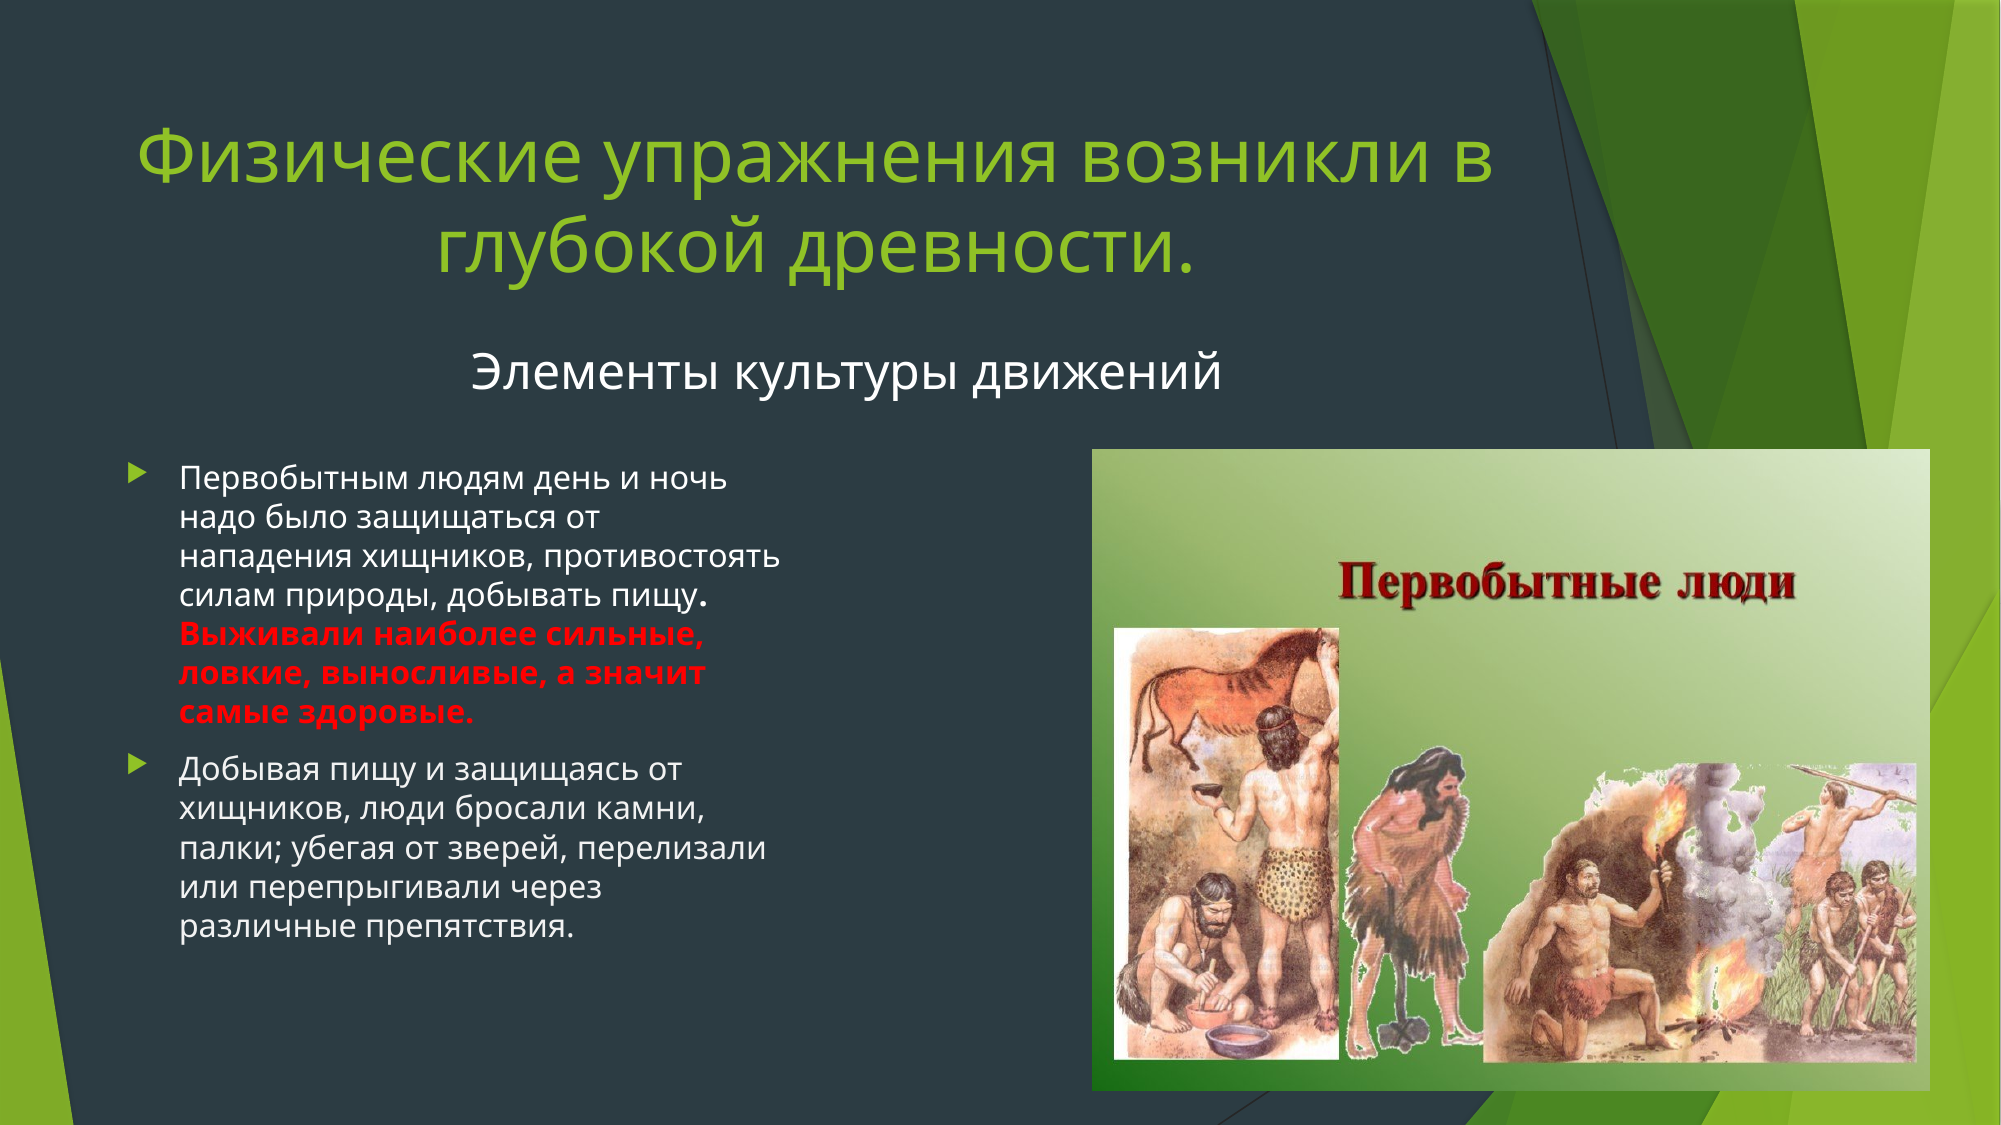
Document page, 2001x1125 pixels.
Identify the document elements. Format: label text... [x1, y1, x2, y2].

title Физические упражнения возникли в глубокой древности. [111, 99, 1522, 317]
list Элементы культуры движений [174, 291, 1522, 408]
list Первобытным людям день и ночь надо было защищаться от нападения хищников, противостоять силам природы, добывать пищу. Выживали наиболее сильные, ловкие, выносливые, а значит самые здоровые. Добывая пищу и защищаясь от хищников, люди бросали камни, палки; убегая от зверей, перелизали или перепрыгивали через различные препятствия. [110, 448, 798, 991]
picture [1091, 449, 1931, 1091]
